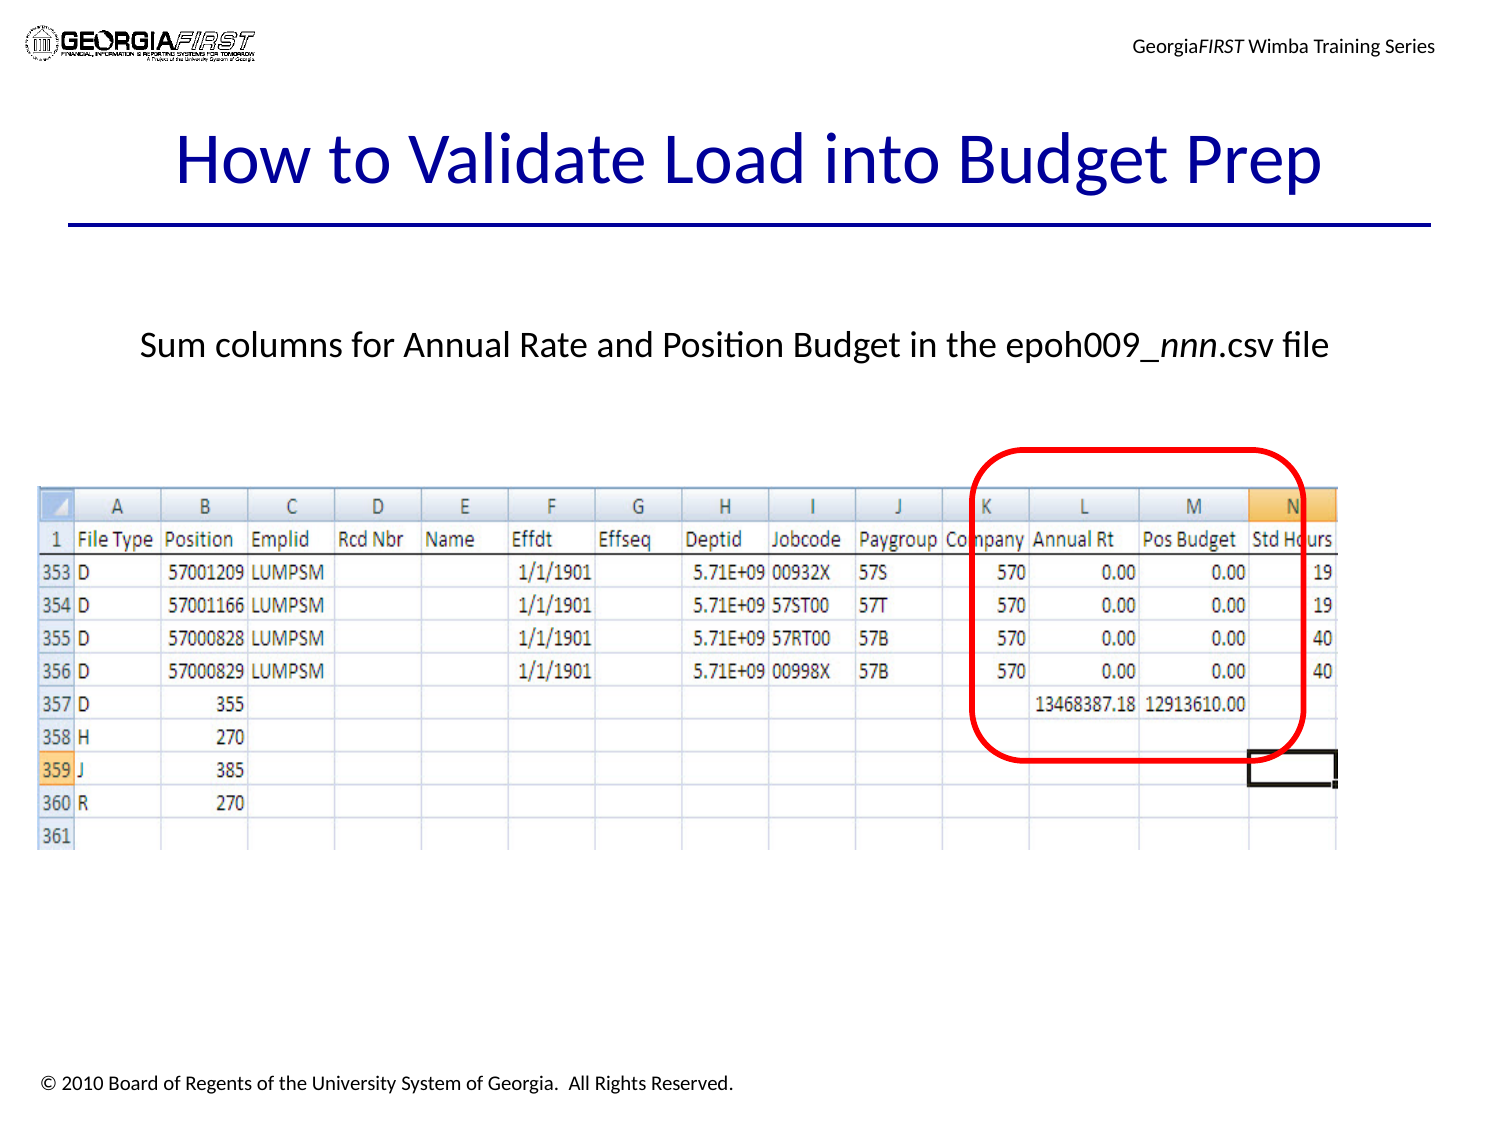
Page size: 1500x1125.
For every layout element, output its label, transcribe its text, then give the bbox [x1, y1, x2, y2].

picture [24, 24, 255, 63]
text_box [37, 449, 1338, 851]
text_box Sum columns for Annual Rate and Position Budget in the epoh009_nnn.csv file [125, 312, 1375, 373]
title How to Validate Load into Budget Prep [75, 75, 1425, 233]
